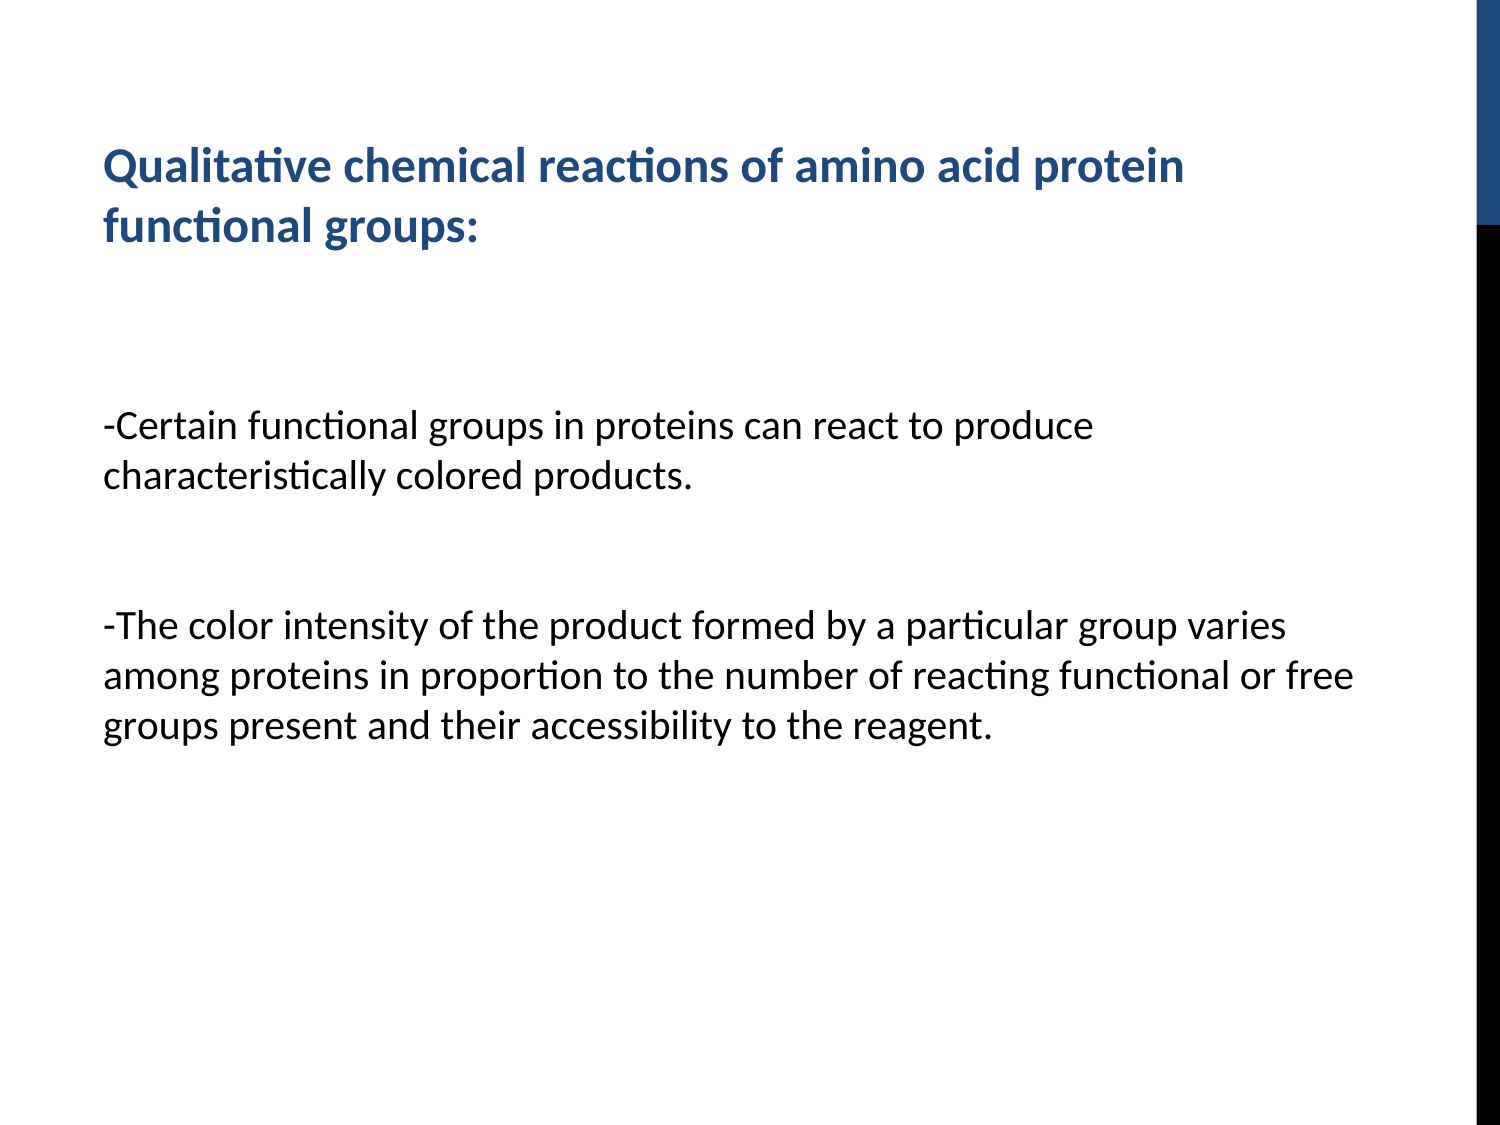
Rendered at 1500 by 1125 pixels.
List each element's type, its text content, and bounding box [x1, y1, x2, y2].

text_box Qualitative chemical reactions of amino acid protein functional groups: -Certain functional groups in proteins can react to produce characteristically colored products. -The color intensity of the product formed by a particular group varies among proteins in proportion to the number of reacting functional or free groups present and their accessibility to the reagent. [88, 125, 1376, 756]
